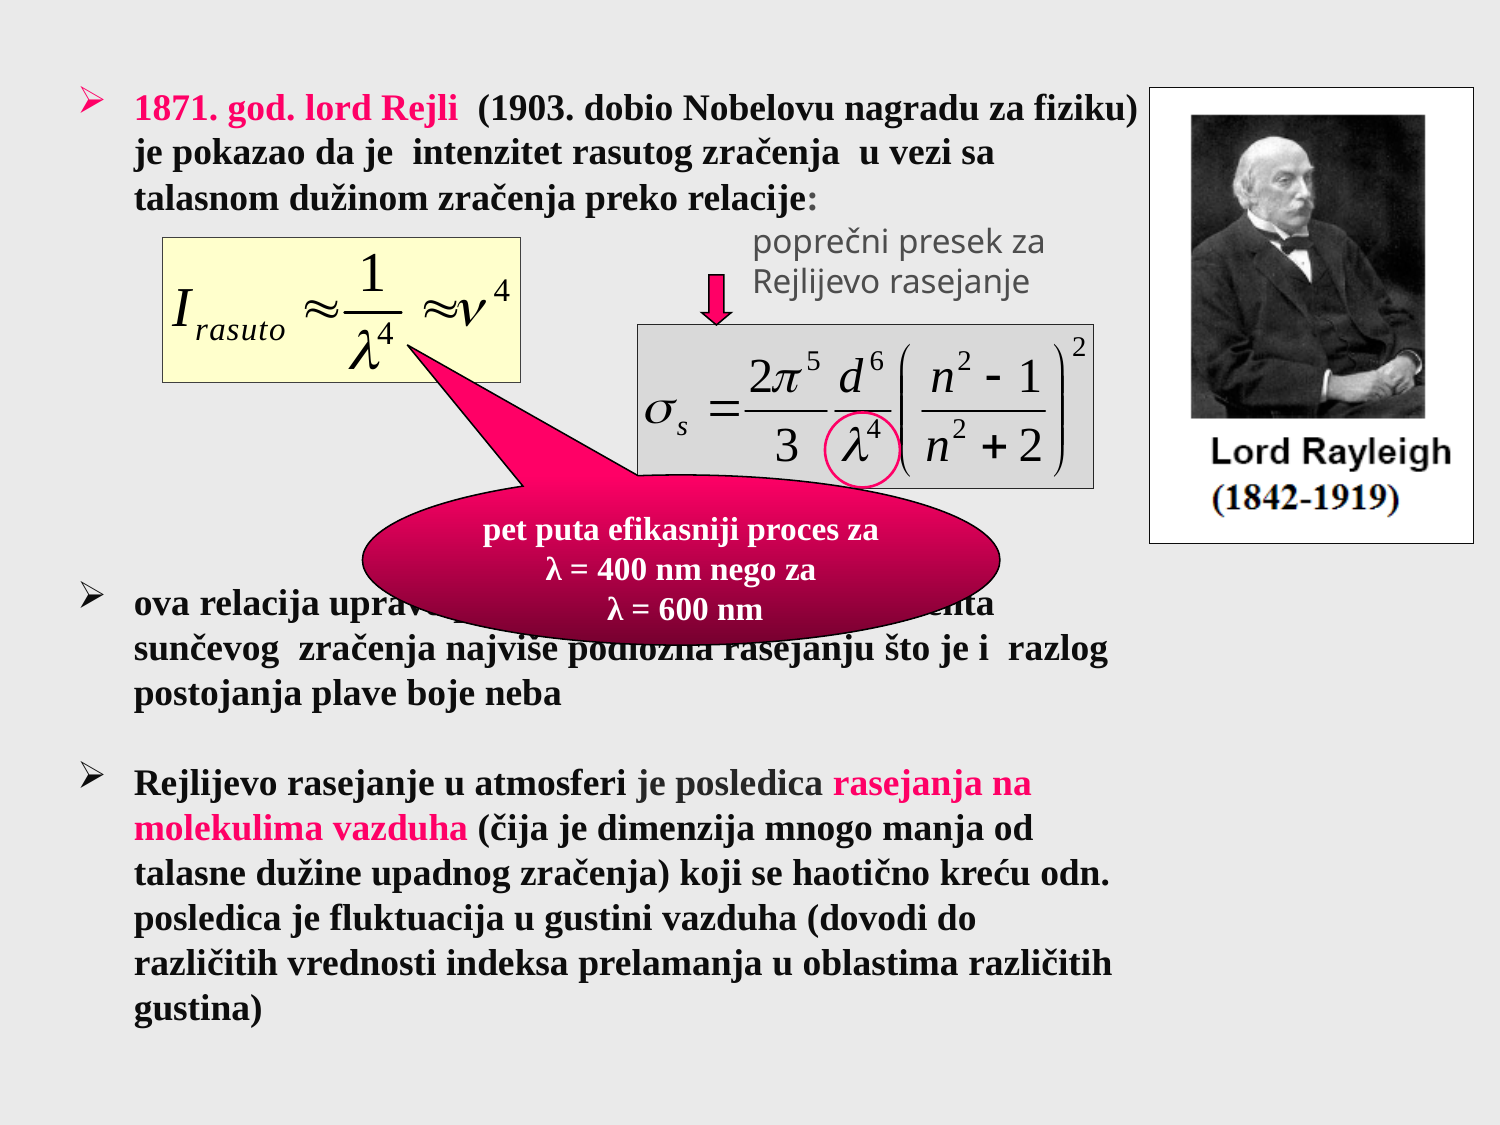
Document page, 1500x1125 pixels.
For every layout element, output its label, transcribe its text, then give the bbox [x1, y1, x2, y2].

text_box [701, 274, 732, 323]
text_box pet puta efikasniji proces za λ = 400 nm nego za λ = 600 nm [362, 392, 1000, 646]
text_box poprečni presek za Rejlijevo rasejanje [737, 212, 1144, 307]
list 1871. god. lord Rejli (1903. dobio Nobelovu nagradu za fiziku) je pokazao da je intenzitet rasutog zračenja u vezi sa talasnom dužinom zračenja preko relacije: ova relacija upravo pokazuje da je plava komponenta sunčevog zračenja najviše podložna rasejanju što je i razlog postojanja plave boje neba Rejlijevo rasejanje u atmosferi je posledica rasejanja na molekulima vazduha (čija je dimenzija mnogo manja od talasne dužine upadnog zračenja) koji se haotično kreću odn. posledica je fluktuacija u gustini vazduha (dovodi do različitih vrednosti indeksa prelamanja u oblastima različitih gustina) [62, 75, 1163, 1088]
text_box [162, 237, 521, 384]
picture [1149, 87, 1474, 544]
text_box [637, 324, 1094, 489]
